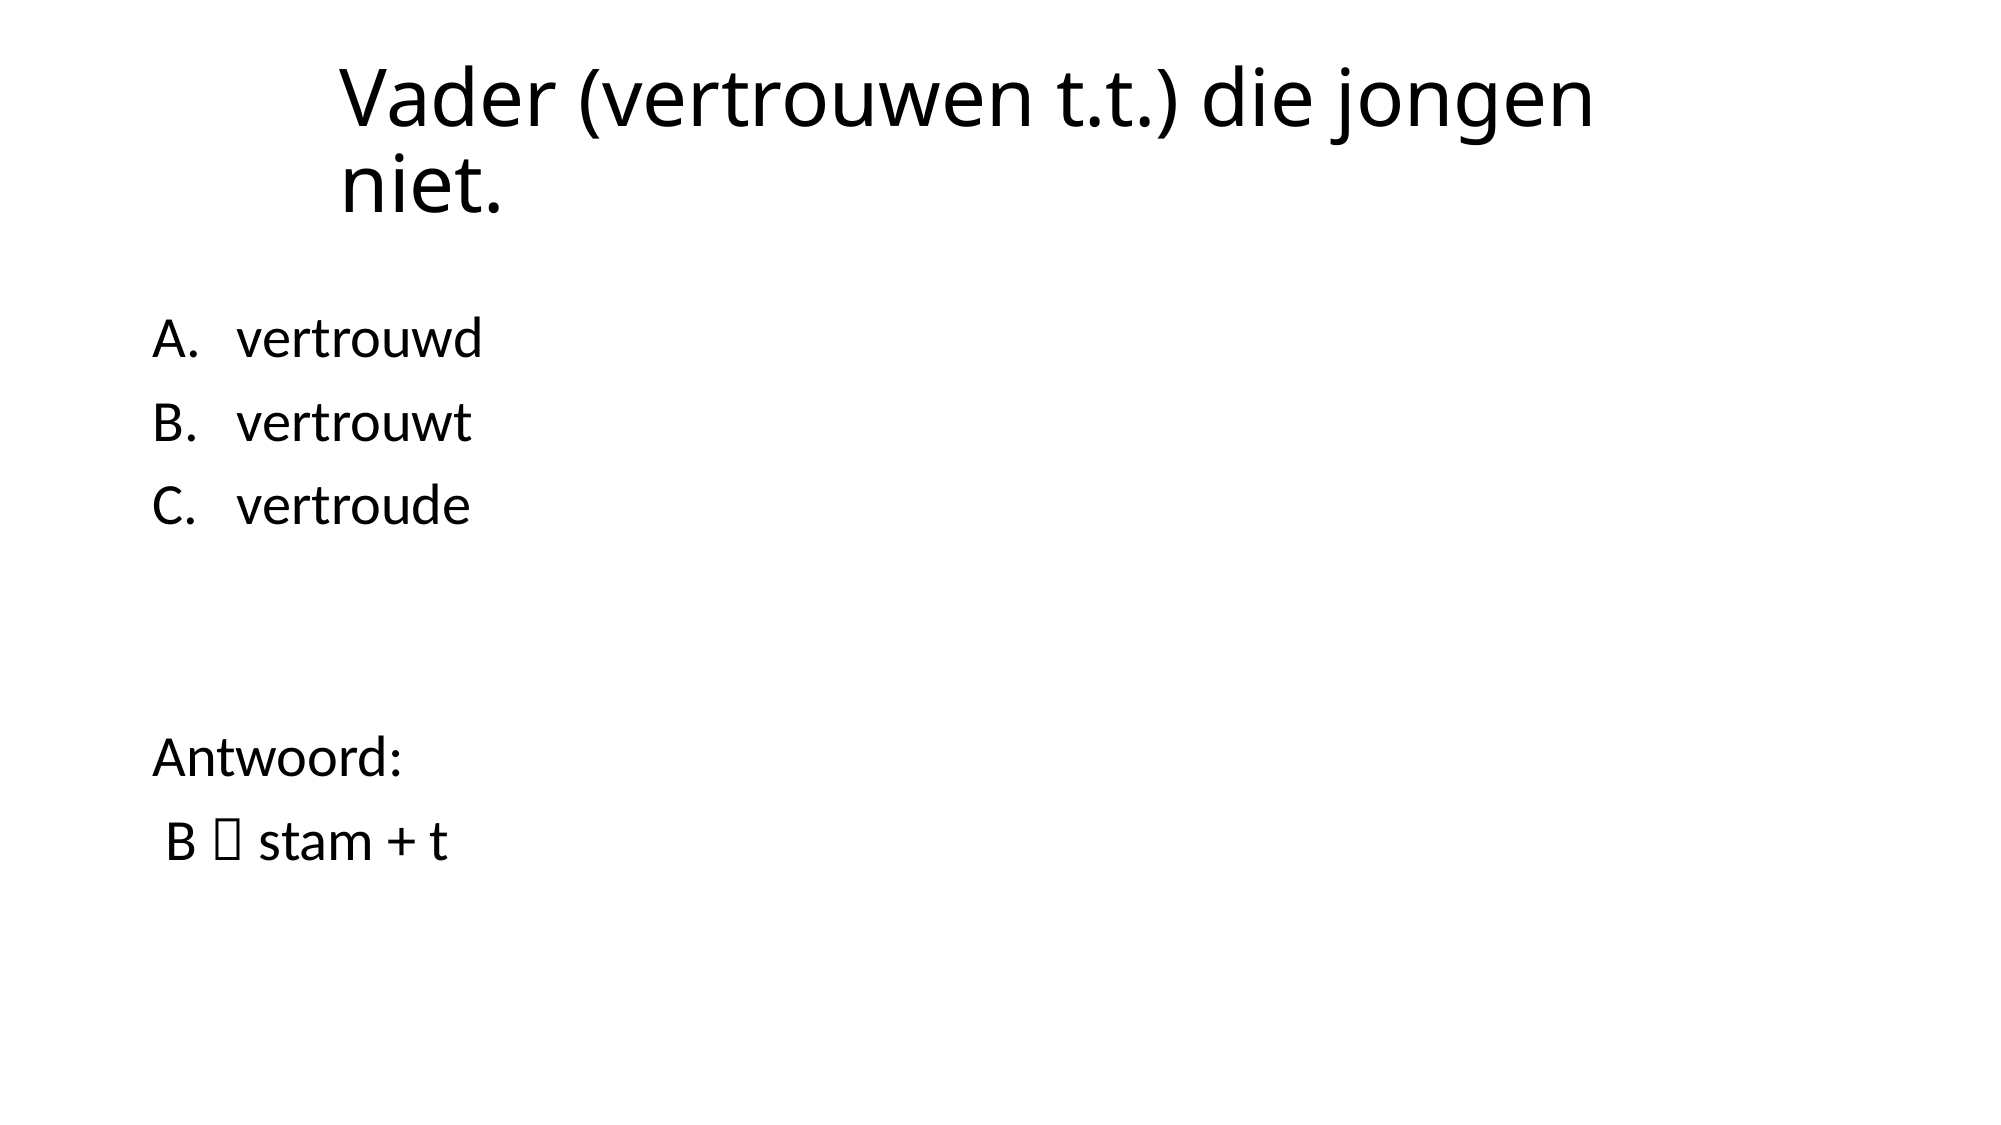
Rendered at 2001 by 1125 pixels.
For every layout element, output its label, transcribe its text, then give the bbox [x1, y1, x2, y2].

list vertrouwd vertrouwt vertroude Antwoord: B  stam + t [137, 299, 1863, 1014]
title Vader (vertrouwen t.t.) die jongen niet. [324, 50, 1675, 238]
